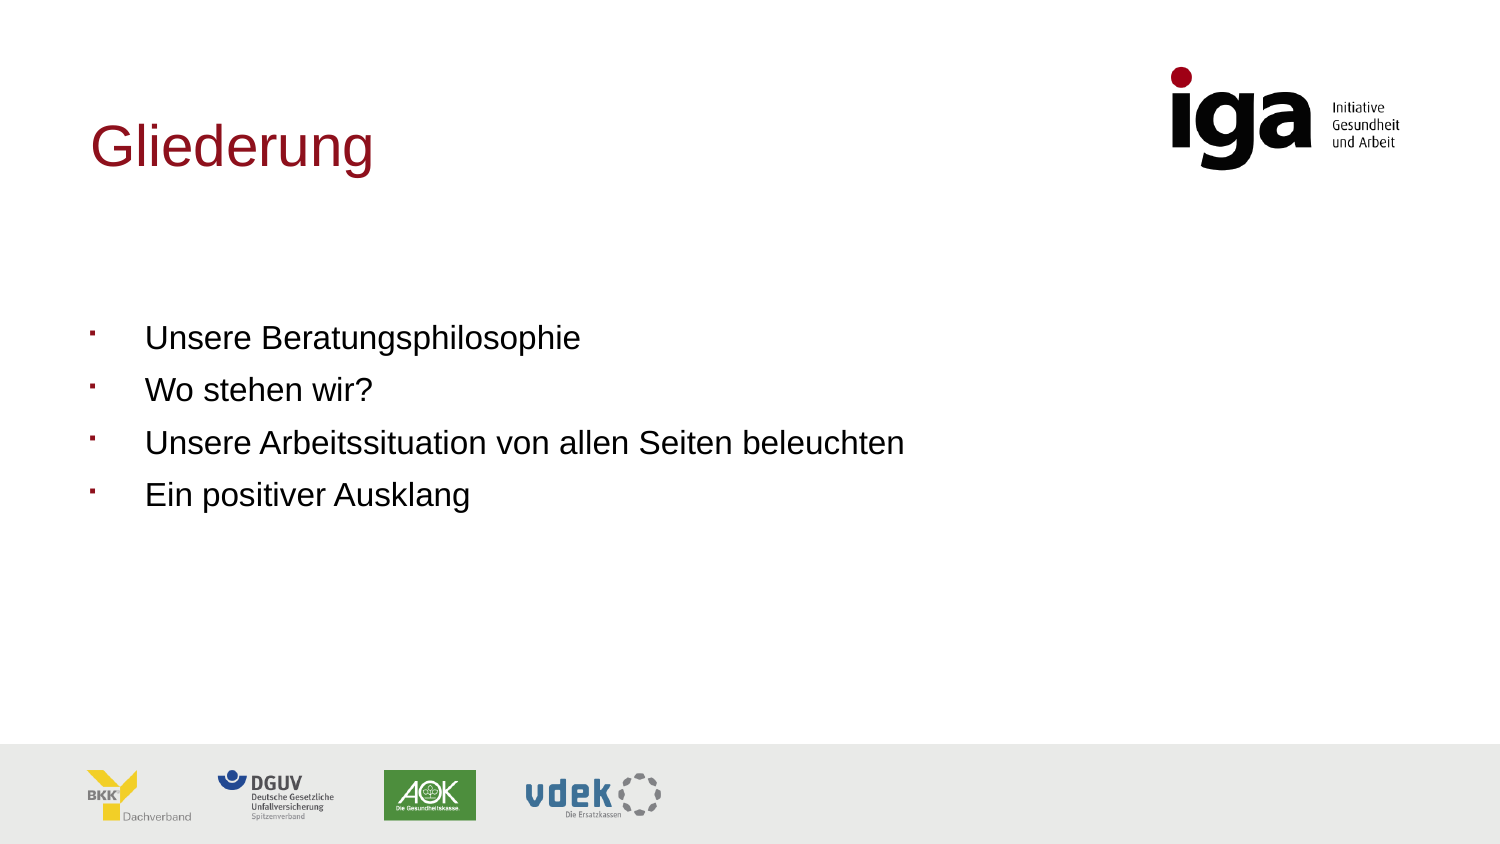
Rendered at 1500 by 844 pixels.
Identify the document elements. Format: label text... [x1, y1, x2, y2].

title Gliederung [75, 100, 1078, 272]
list Unsere Beratungsphilosophie Wo stehen wir? Unsere Arbeitssituation von allen Seiten beleuchten Ein positiver Ausklang [73, 308, 1424, 641]
